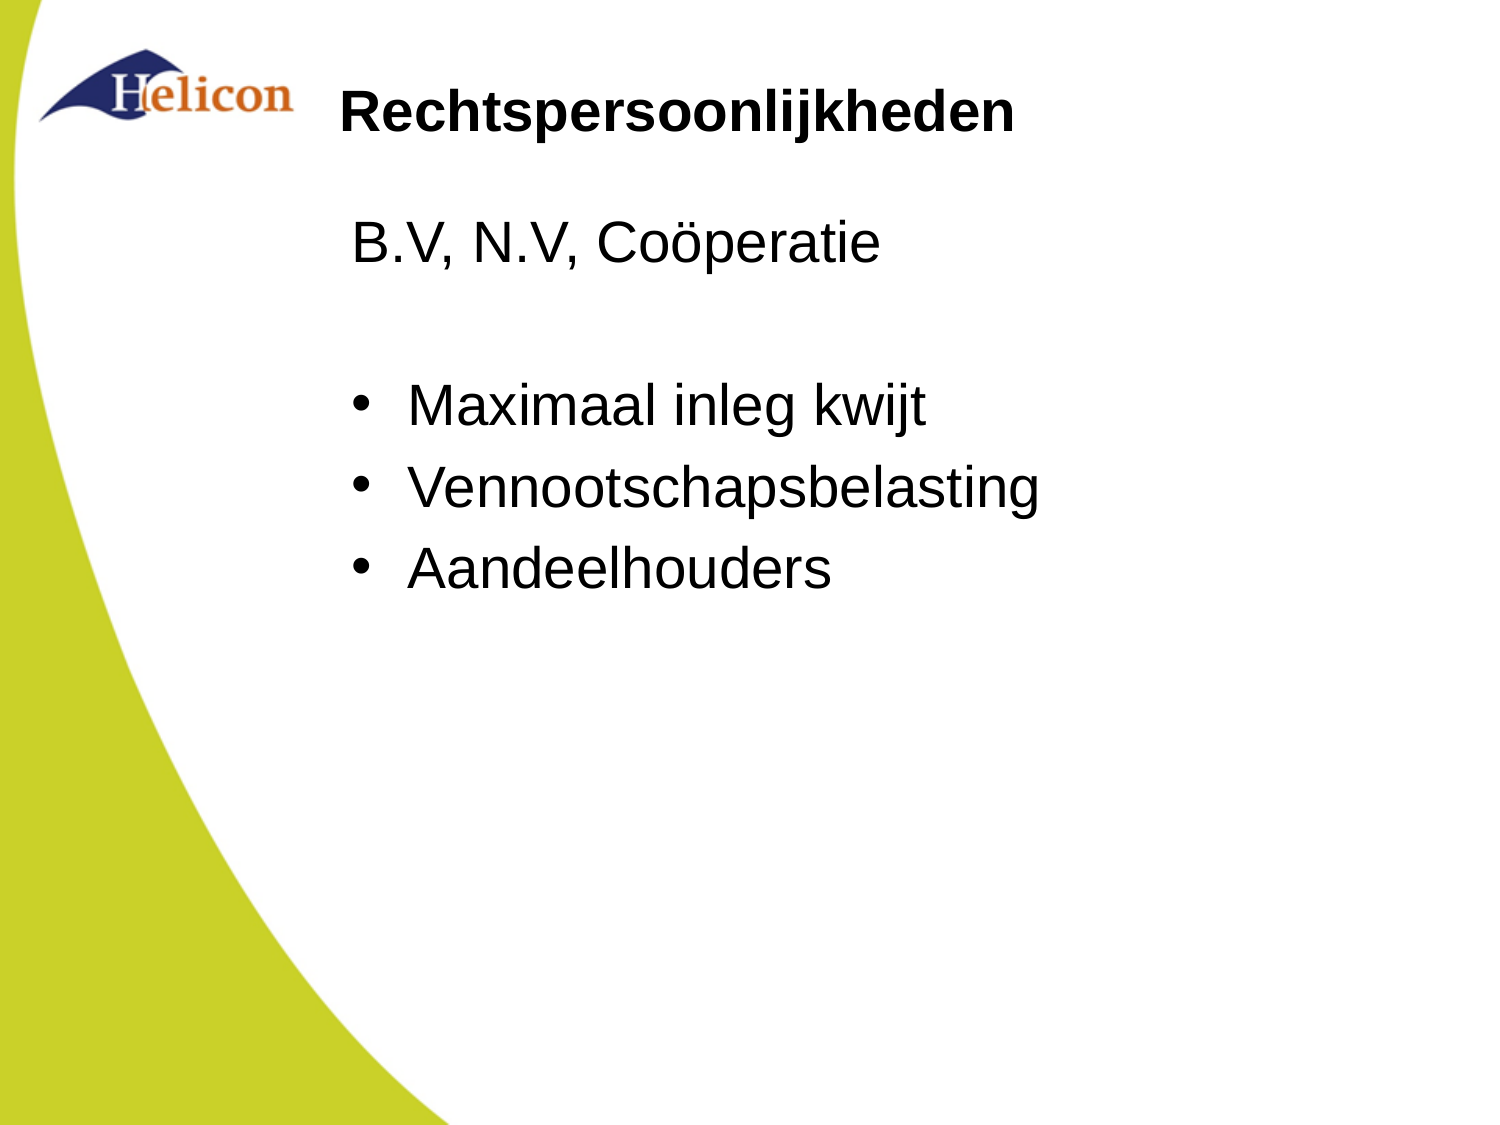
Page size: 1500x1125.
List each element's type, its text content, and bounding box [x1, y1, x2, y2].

list B.V, N.V, Coöperatie Maximaal inleg kwijt Vennootschapsbelasting Aandeelhouders [336, 196, 1425, 1005]
title Rechtspersoonlijkheden [324, 54, 1415, 161]
picture [0, 0, 1500, 1125]
